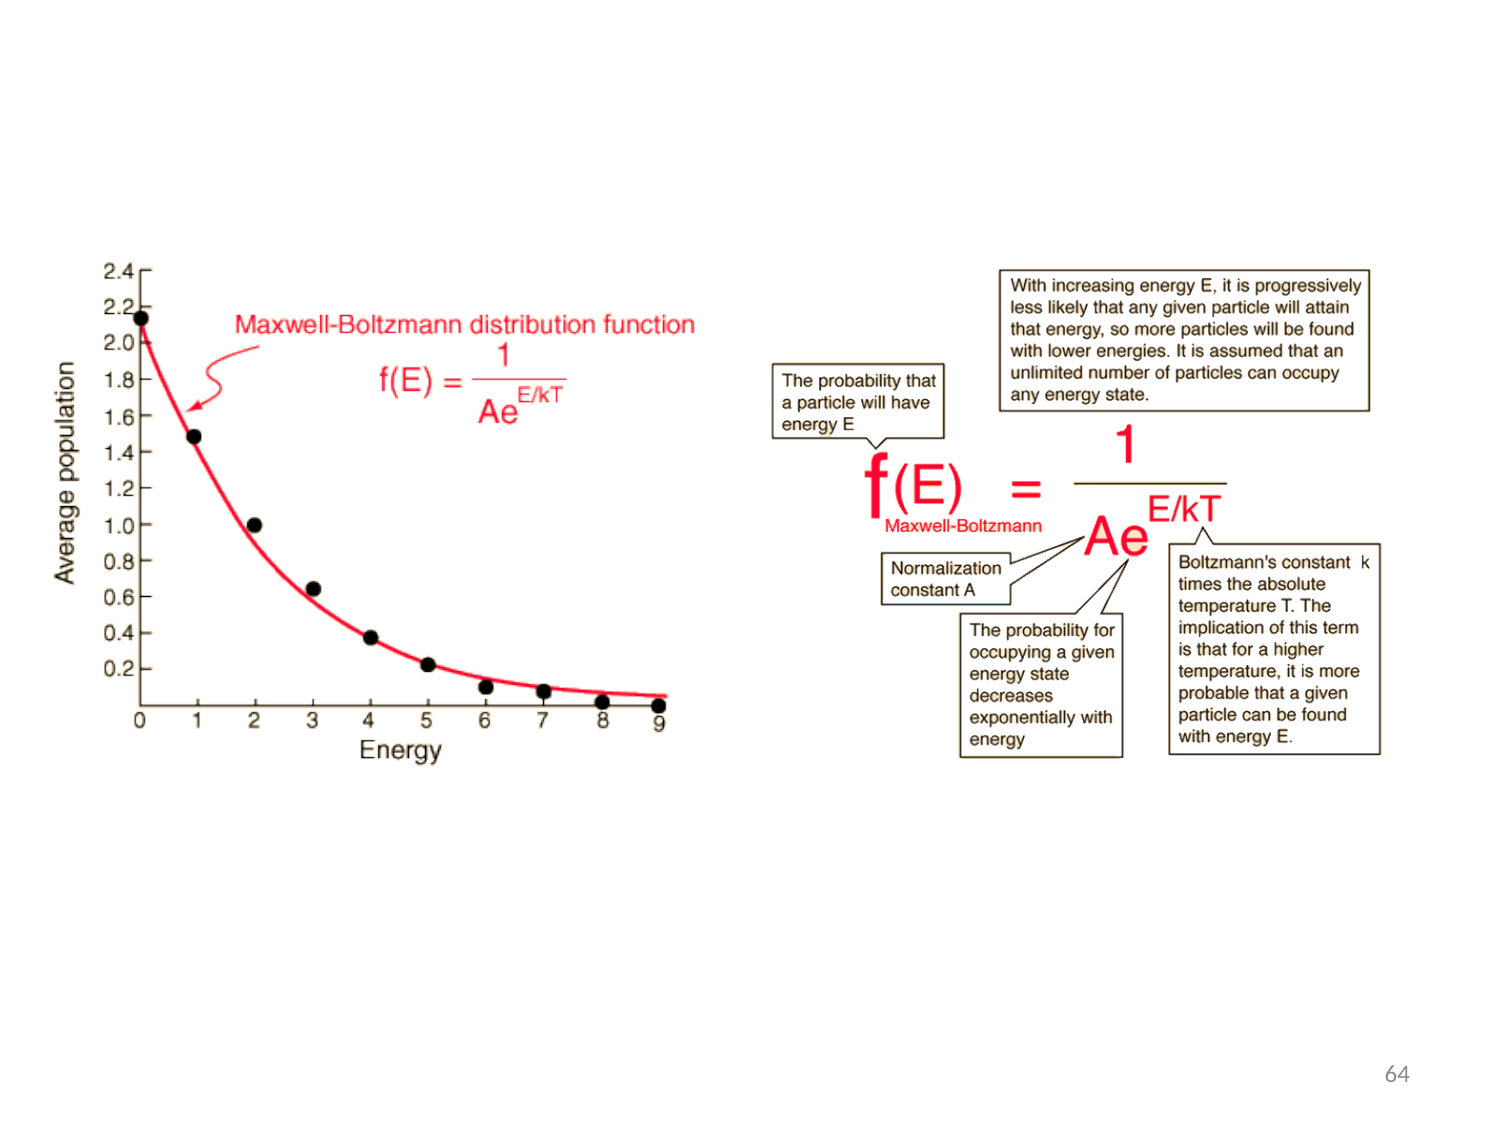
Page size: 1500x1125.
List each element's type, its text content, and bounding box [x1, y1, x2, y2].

picture [40, 255, 706, 775]
slide_number 64 [1074, 1042, 1425, 1103]
picture [759, 254, 1391, 775]
